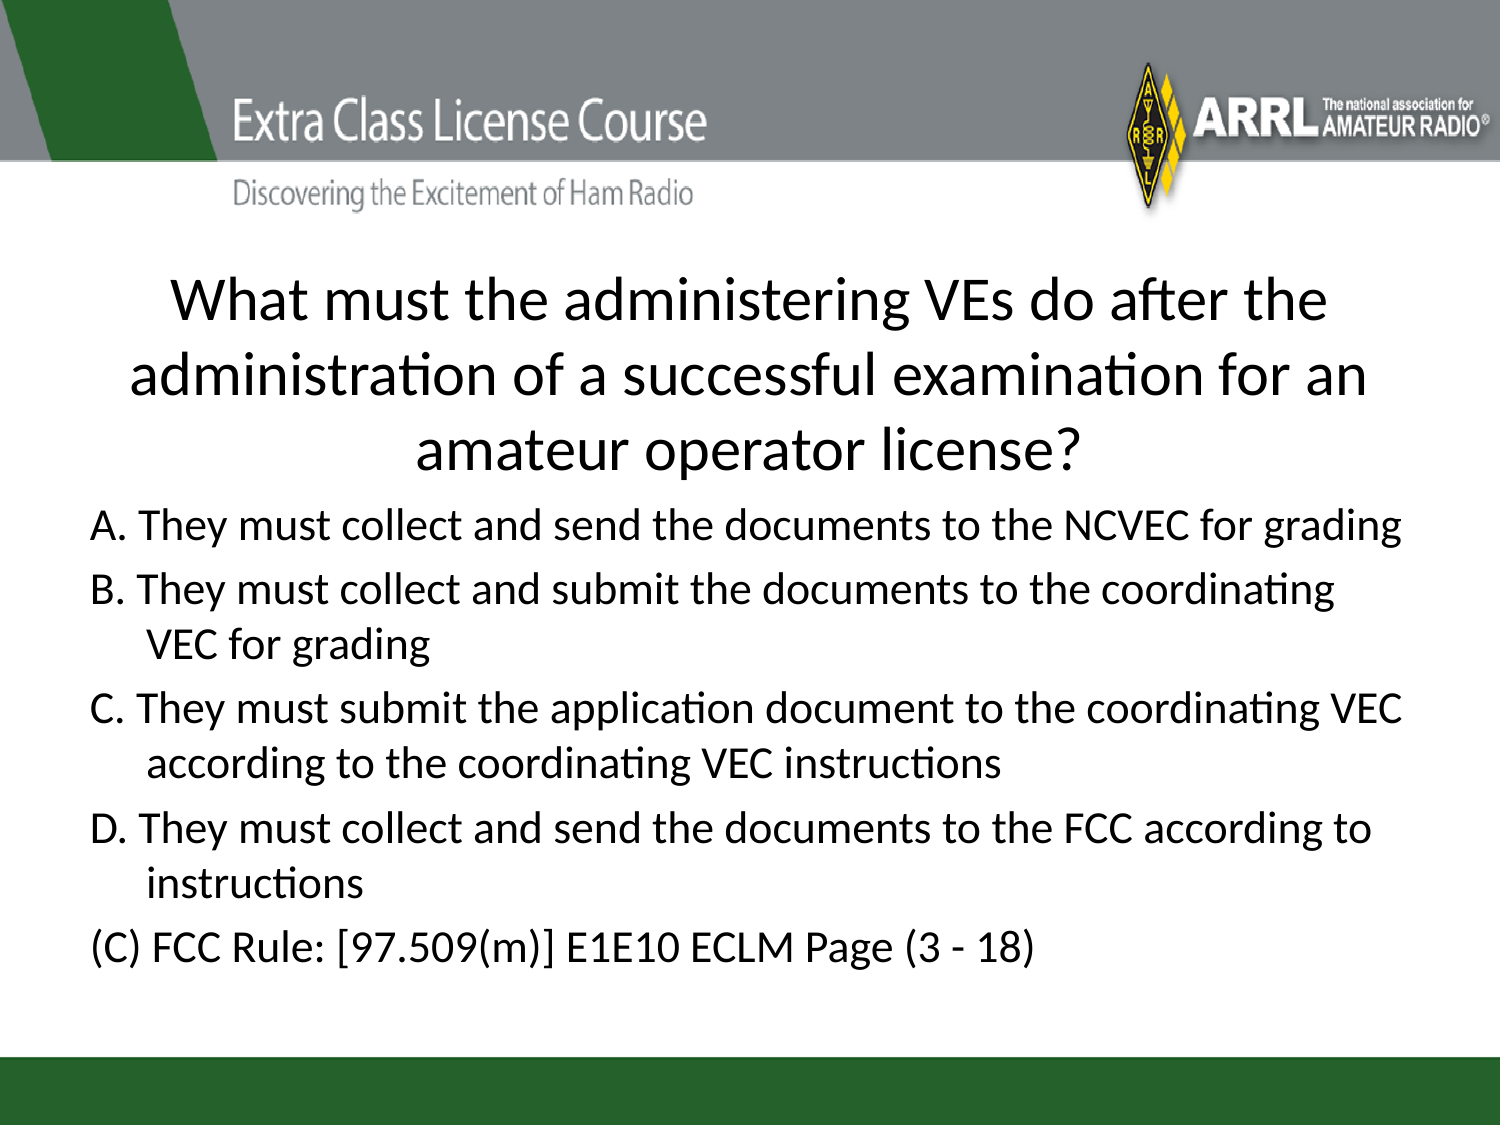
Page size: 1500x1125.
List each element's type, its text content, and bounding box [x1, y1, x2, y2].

picture [0, 0, 1500, 1125]
title What must the administering VEs do after the administration of a successful examination for an amateur operator license? [75, 250, 1425, 437]
list A. They must collect and send the documents to the NCVEC for grading B. They must collect and submit the documents to the coordinating VEC for grading C. They must submit the application document to the coordinating VEC according to the coordinating VEC instructions D. They must collect and send the documents to the FCC according to instructions (C) FCC Rule: [97.509(m)] E1E10 ECLM Page (3 - 18) [75, 487, 1425, 1005]
